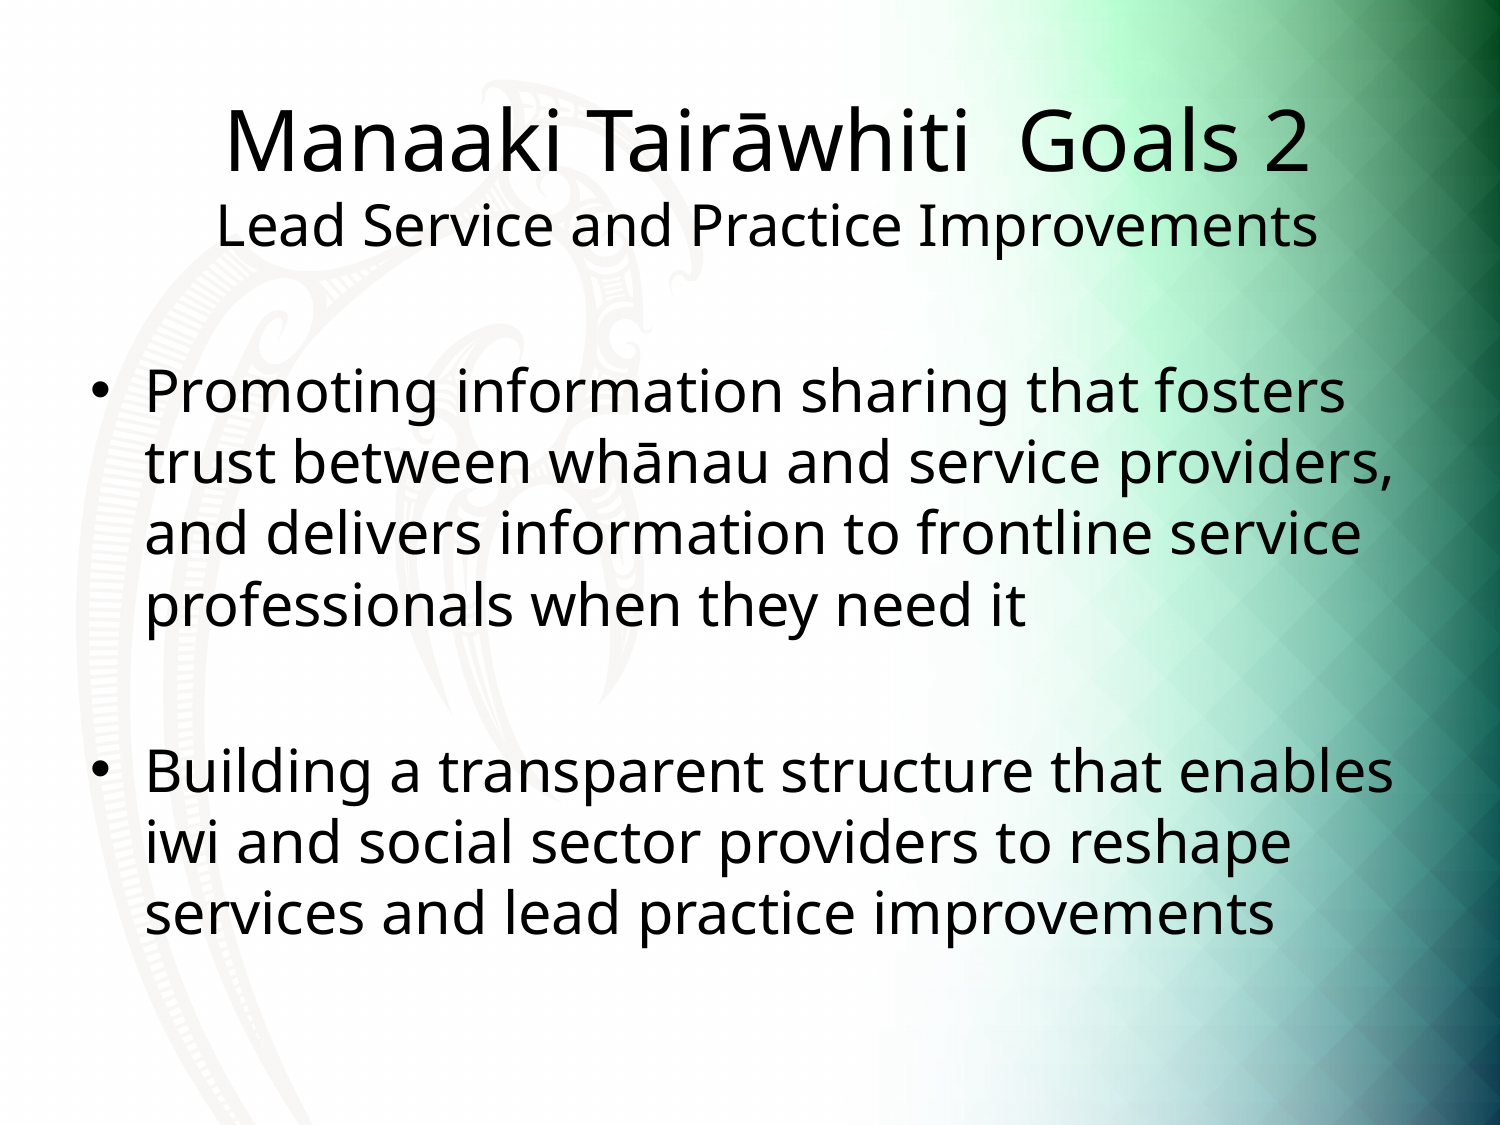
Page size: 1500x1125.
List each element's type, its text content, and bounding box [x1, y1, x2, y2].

picture [0, 0, 1500, 1125]
list Promoting information sharing that fosters trust between whānau and service providers, and delivers information to frontline service professionals when they need it Building a transparent structure that enables iwi and social sector providers to reshape services and lead practice improvements [75, 262, 1425, 1005]
title Manaaki Tairāwhiti Goals 2 Lead Service and Practice Improvements [64, 78, 1471, 266]
